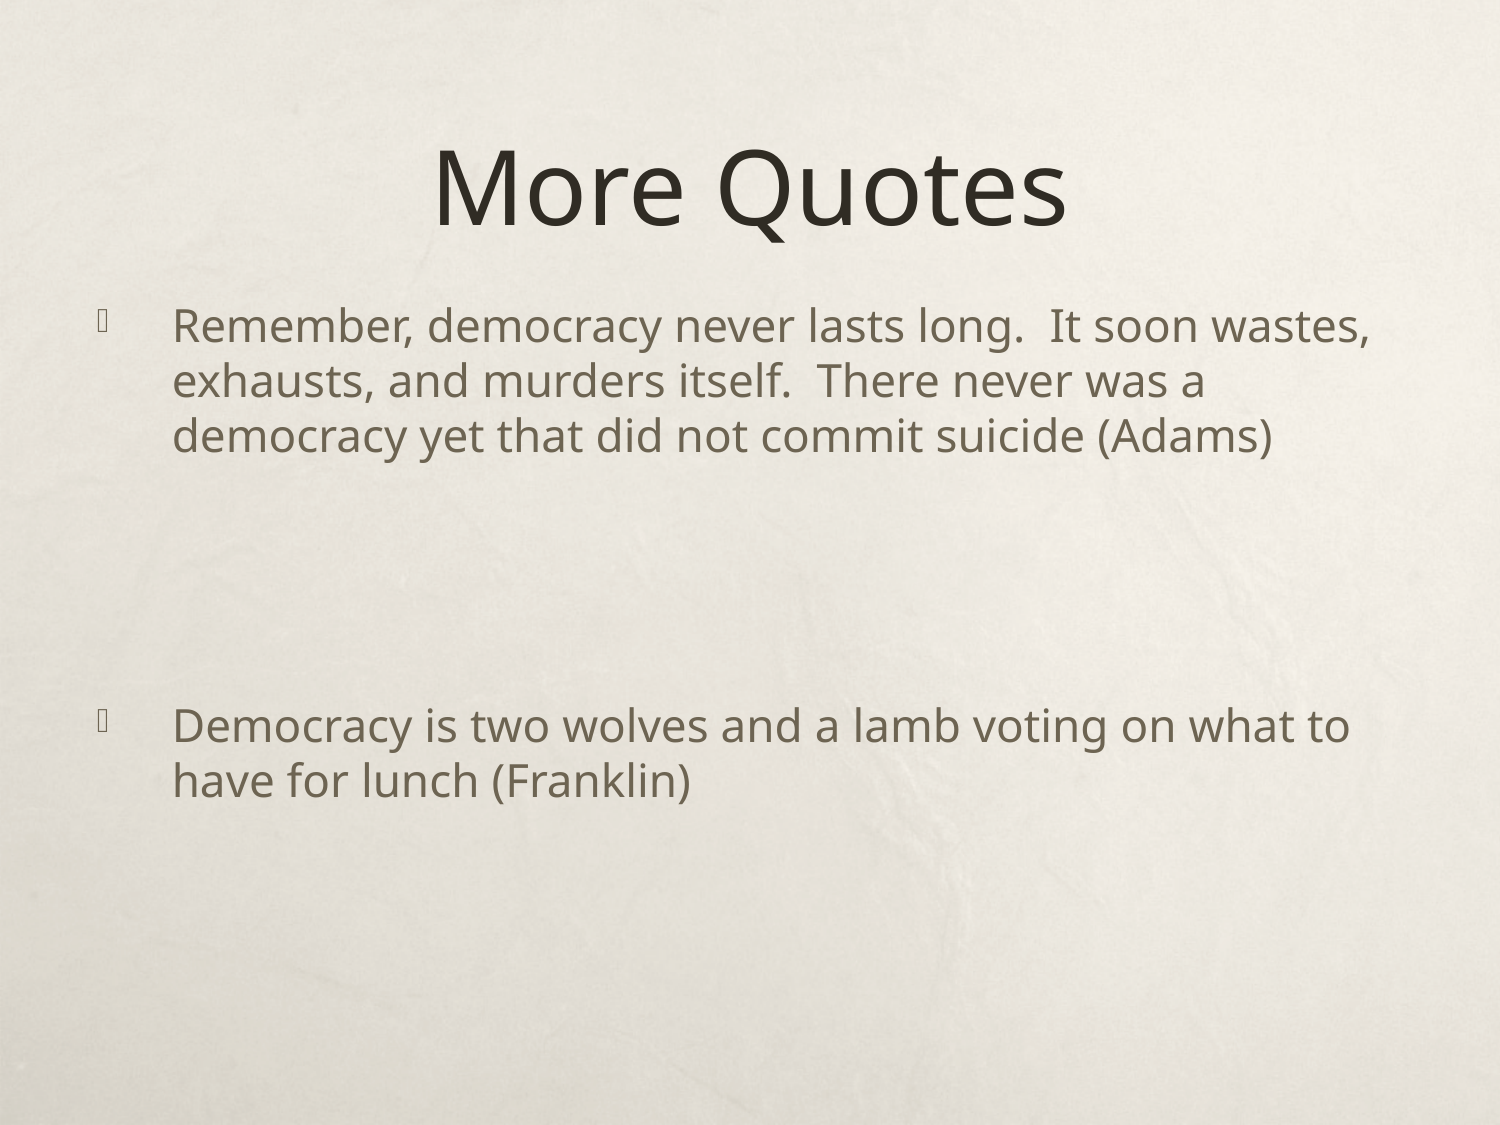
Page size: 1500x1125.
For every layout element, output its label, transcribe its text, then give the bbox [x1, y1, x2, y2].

title More Quotes [81, 15, 1419, 254]
list Remember, democracy never lasts long. It soon wastes, exhausts, and murders itself. There never was a democracy yet that did not commit suicide (Adams) Democracy is two wolves and a lamb voting on what to have for lunch (Franklin) [81, 288, 1419, 1005]
